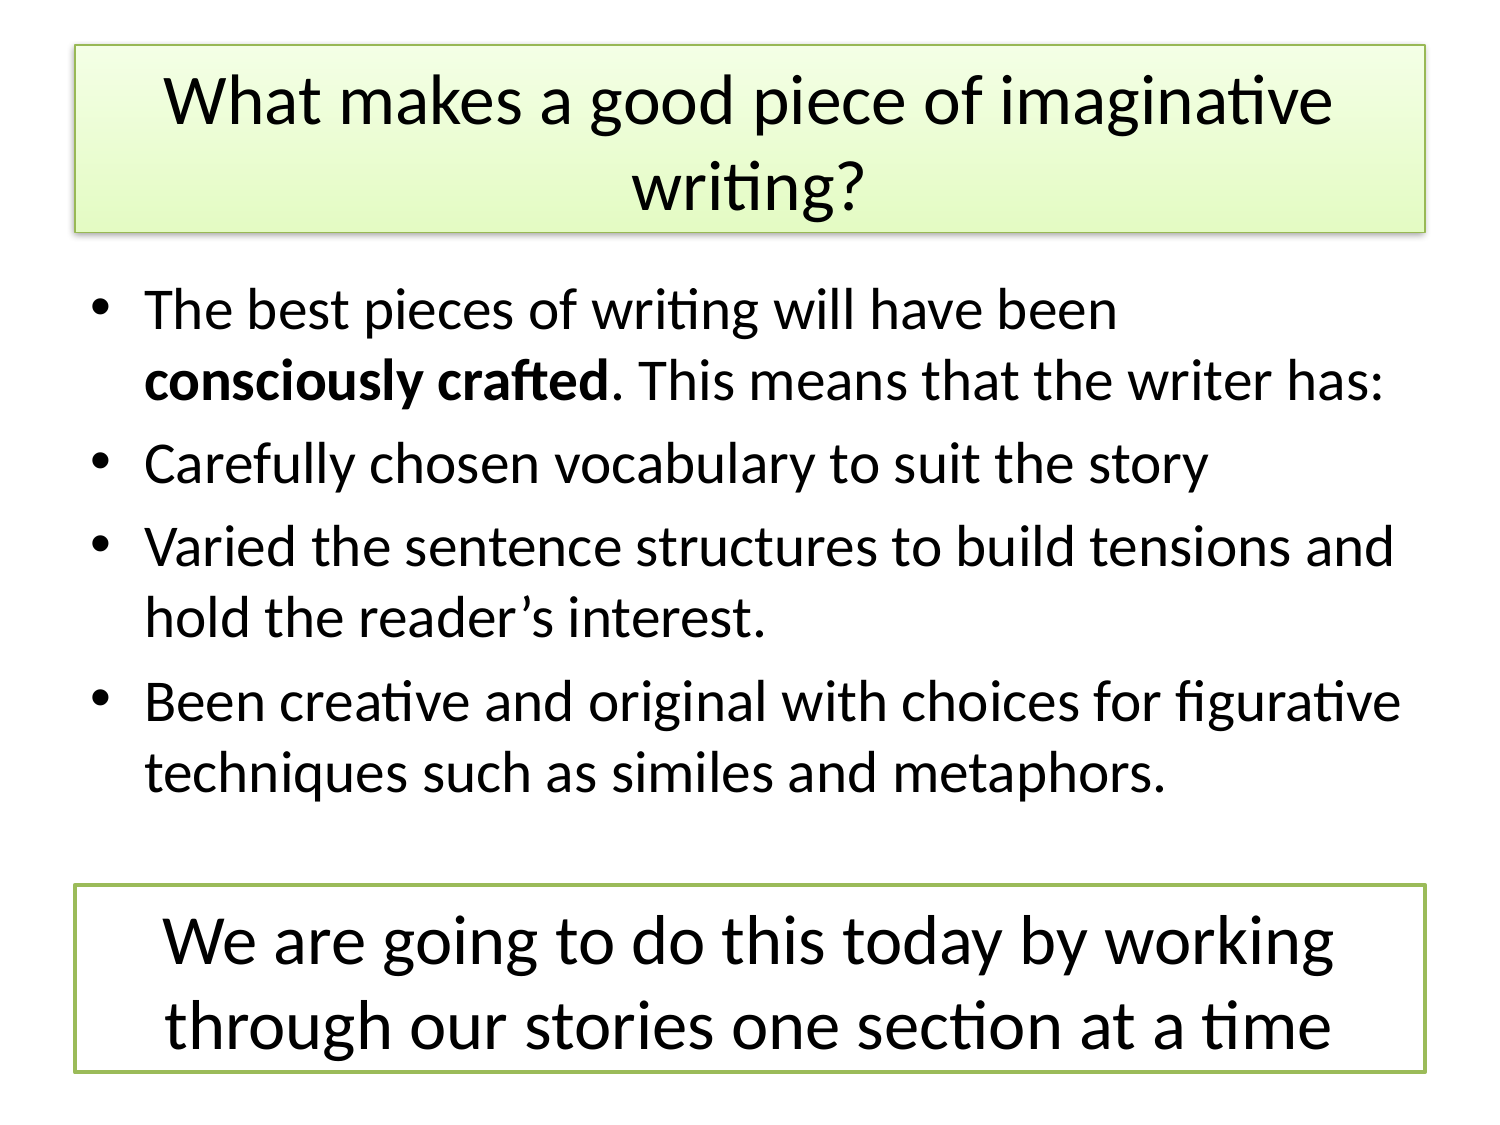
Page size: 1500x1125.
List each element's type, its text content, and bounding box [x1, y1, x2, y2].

text_box We are going to do this today by working through our stories one section at a time [73, 883, 1427, 1074]
title What makes a good piece of imaginative writing? [74, 44, 1426, 233]
list The best pieces of writing will have been consciously crafted. This means that the writer has: Carefully chosen vocabulary to suit the story Varied the sentence structures to build tensions and hold the reader’s interest. Been creative and original with choices for figurative techniques such as similes and metaphors. [75, 262, 1425, 882]
